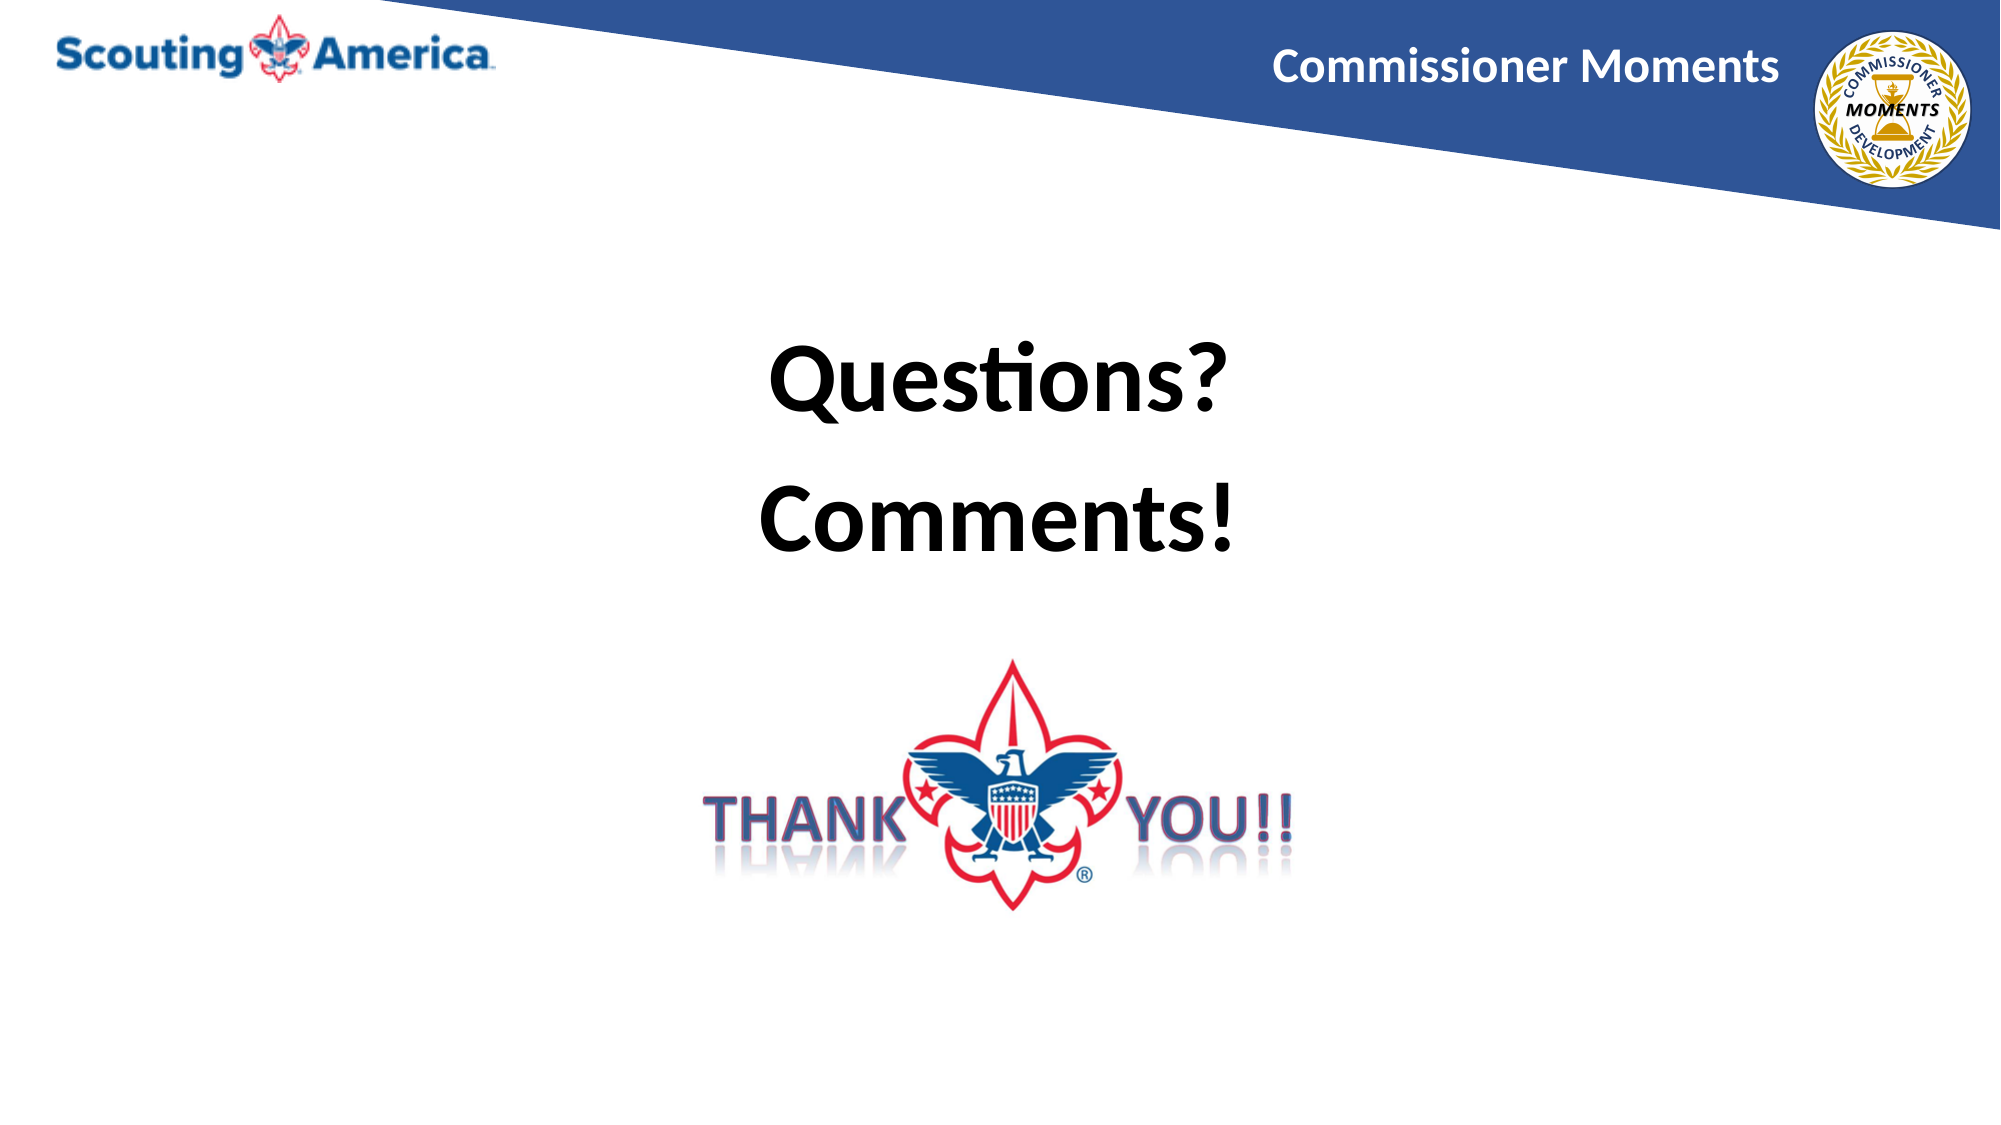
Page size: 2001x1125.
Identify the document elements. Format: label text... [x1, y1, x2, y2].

picture [1813, 30, 1972, 189]
picture [658, 651, 1341, 935]
text_box Questions? Comments! [640, 304, 1359, 579]
picture [56, 14, 496, 83]
